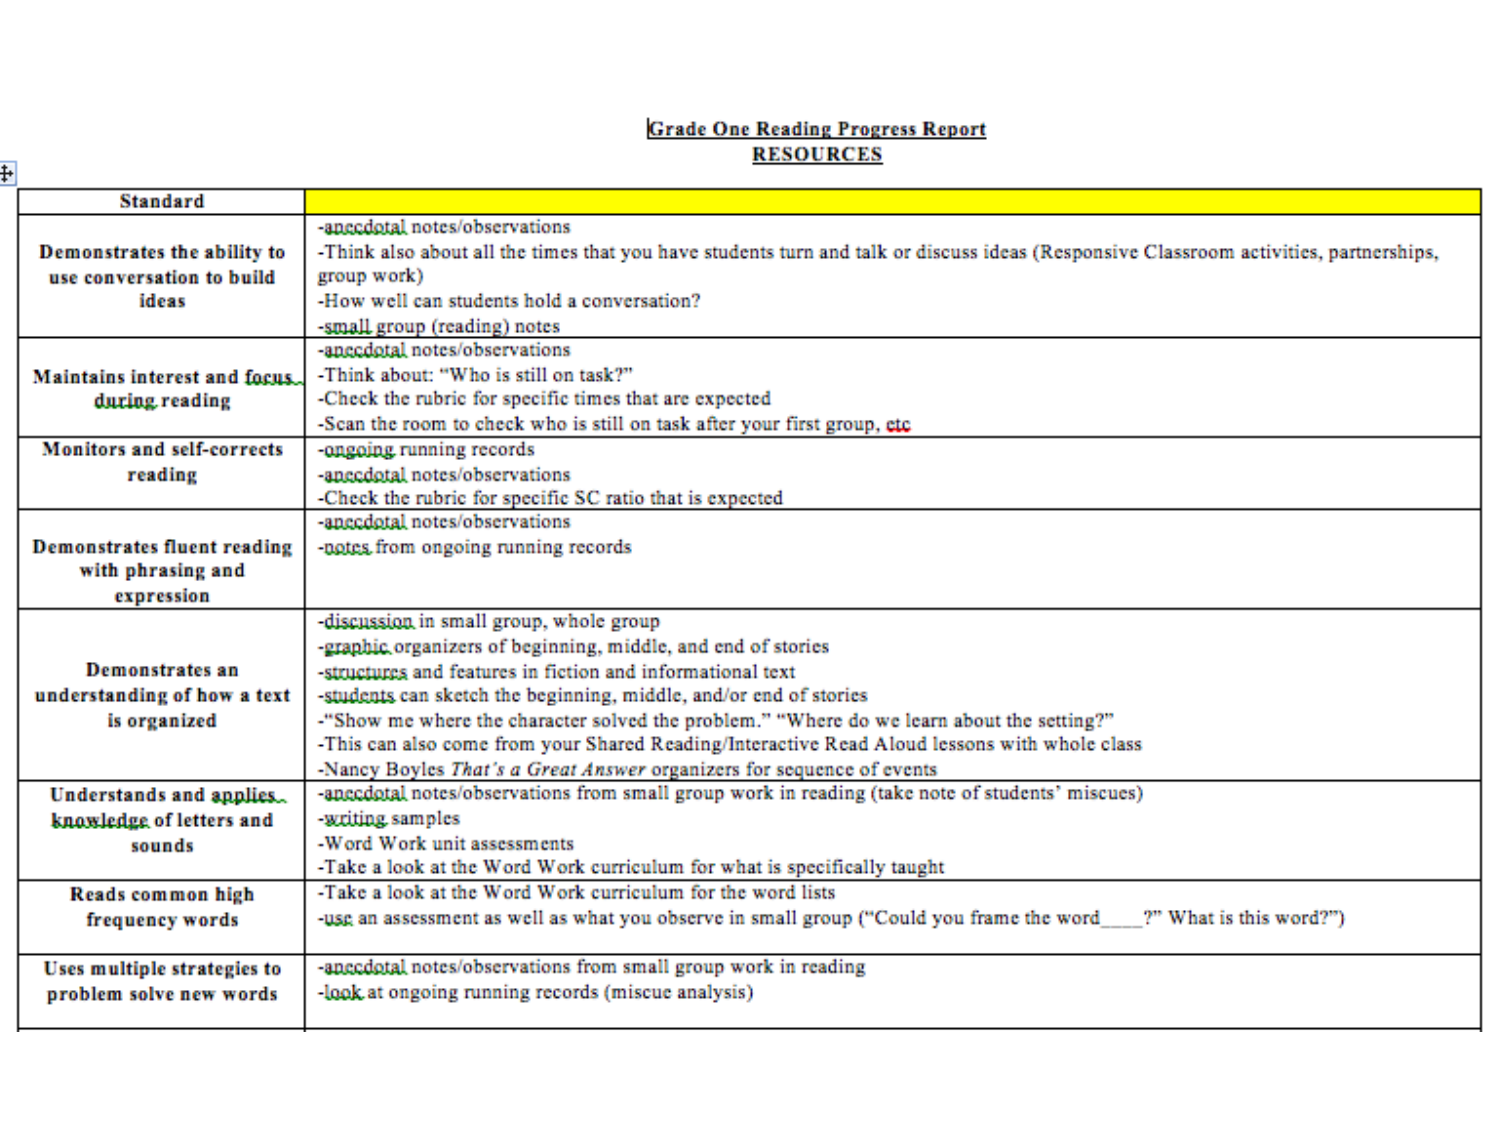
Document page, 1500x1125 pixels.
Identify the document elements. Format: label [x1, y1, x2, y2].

picture [0, 89, 1500, 1032]
